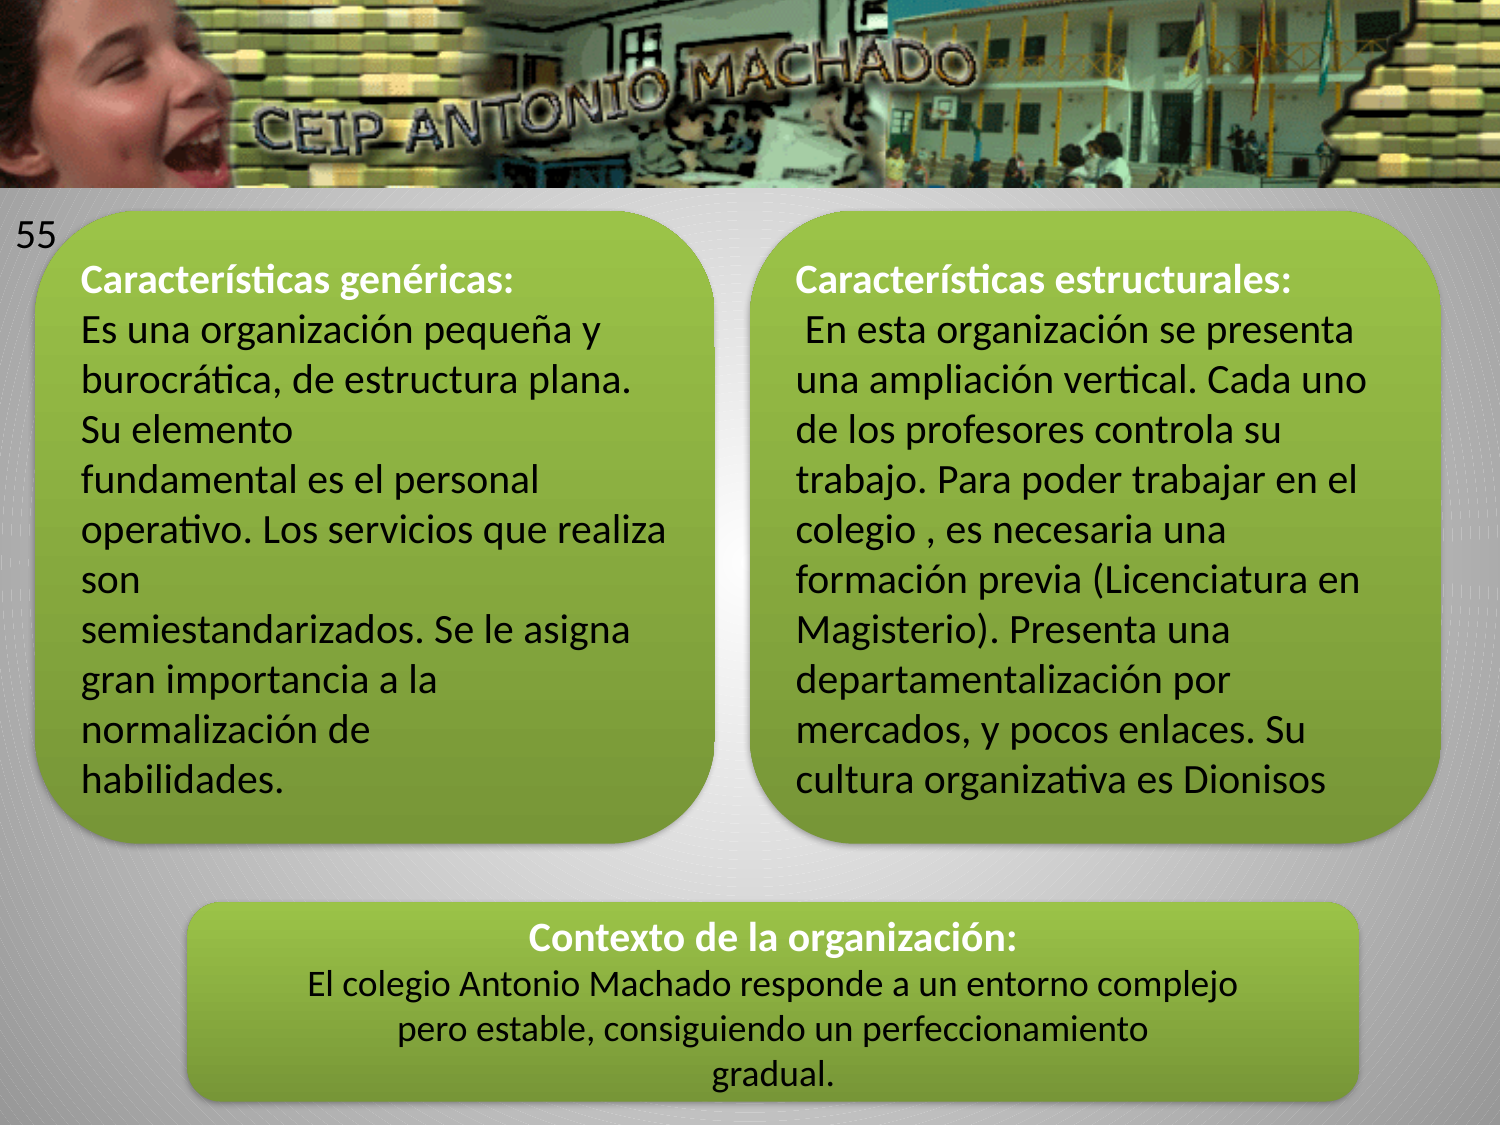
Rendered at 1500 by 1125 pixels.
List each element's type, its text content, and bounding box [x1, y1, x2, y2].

text_box Contexto de la organización: El colegio Antonio Machado responde a un entorno complejo pero estable, consiguiendo un perfeccionamiento gradual. [187, 902, 1360, 1102]
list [0, 0, 1500, 188]
list 55 [0, 199, 1500, 1125]
text_box Características estructurales: En esta organización se presenta una ampliación vertical. Cada uno de los profesores controla su trabajo. Para poder trabajar en el colegio , es necesaria una formación previa (Licenciatura en Magisterio). Presenta una departamentalización por mercados, y pocos enlaces. Su cultura organizativa es Dionisos [749, 210, 1442, 844]
text_box Características genéricas: Es una organización pequeña y burocrática, de estructura plana. Su elemento fundamental es el personal operativo. Los servicios que realiza son semiestandarizados. Se le asigna gran importancia a la normalización de habilidades. [35, 210, 715, 844]
